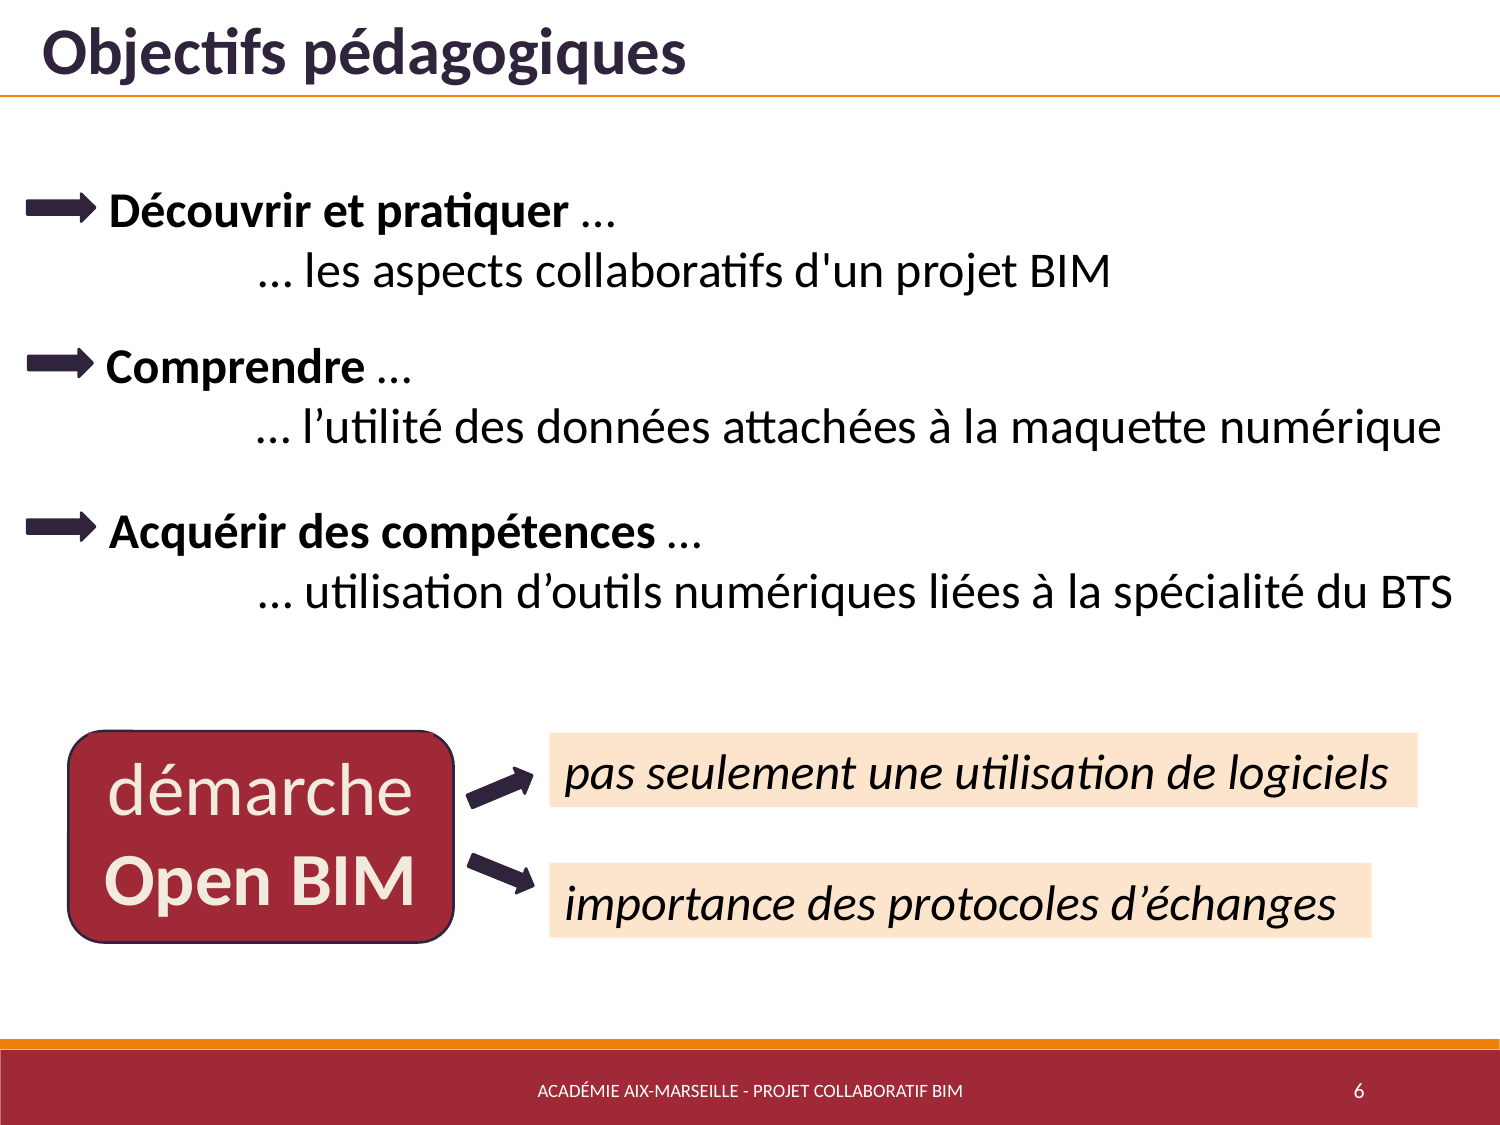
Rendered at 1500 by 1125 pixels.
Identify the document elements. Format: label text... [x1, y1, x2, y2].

text_box importance des protocoles d’échanges [549, 862, 1372, 938]
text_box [26, 490, 1474, 629]
text_box pas seulement une utilisation de logiciels [549, 732, 1418, 808]
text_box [67, 730, 455, 943]
text_box Objectifs pédagogiques [27, 0, 1047, 92]
text_box [465, 766, 534, 810]
slide_number 6 [1218, 1059, 1380, 1120]
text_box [27, 325, 1488, 464]
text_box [26, 169, 1442, 307]
footer Académie Aix-Marseille - Projet Collaboratif BIM [453, 1059, 1047, 1120]
text_box [466, 852, 535, 895]
